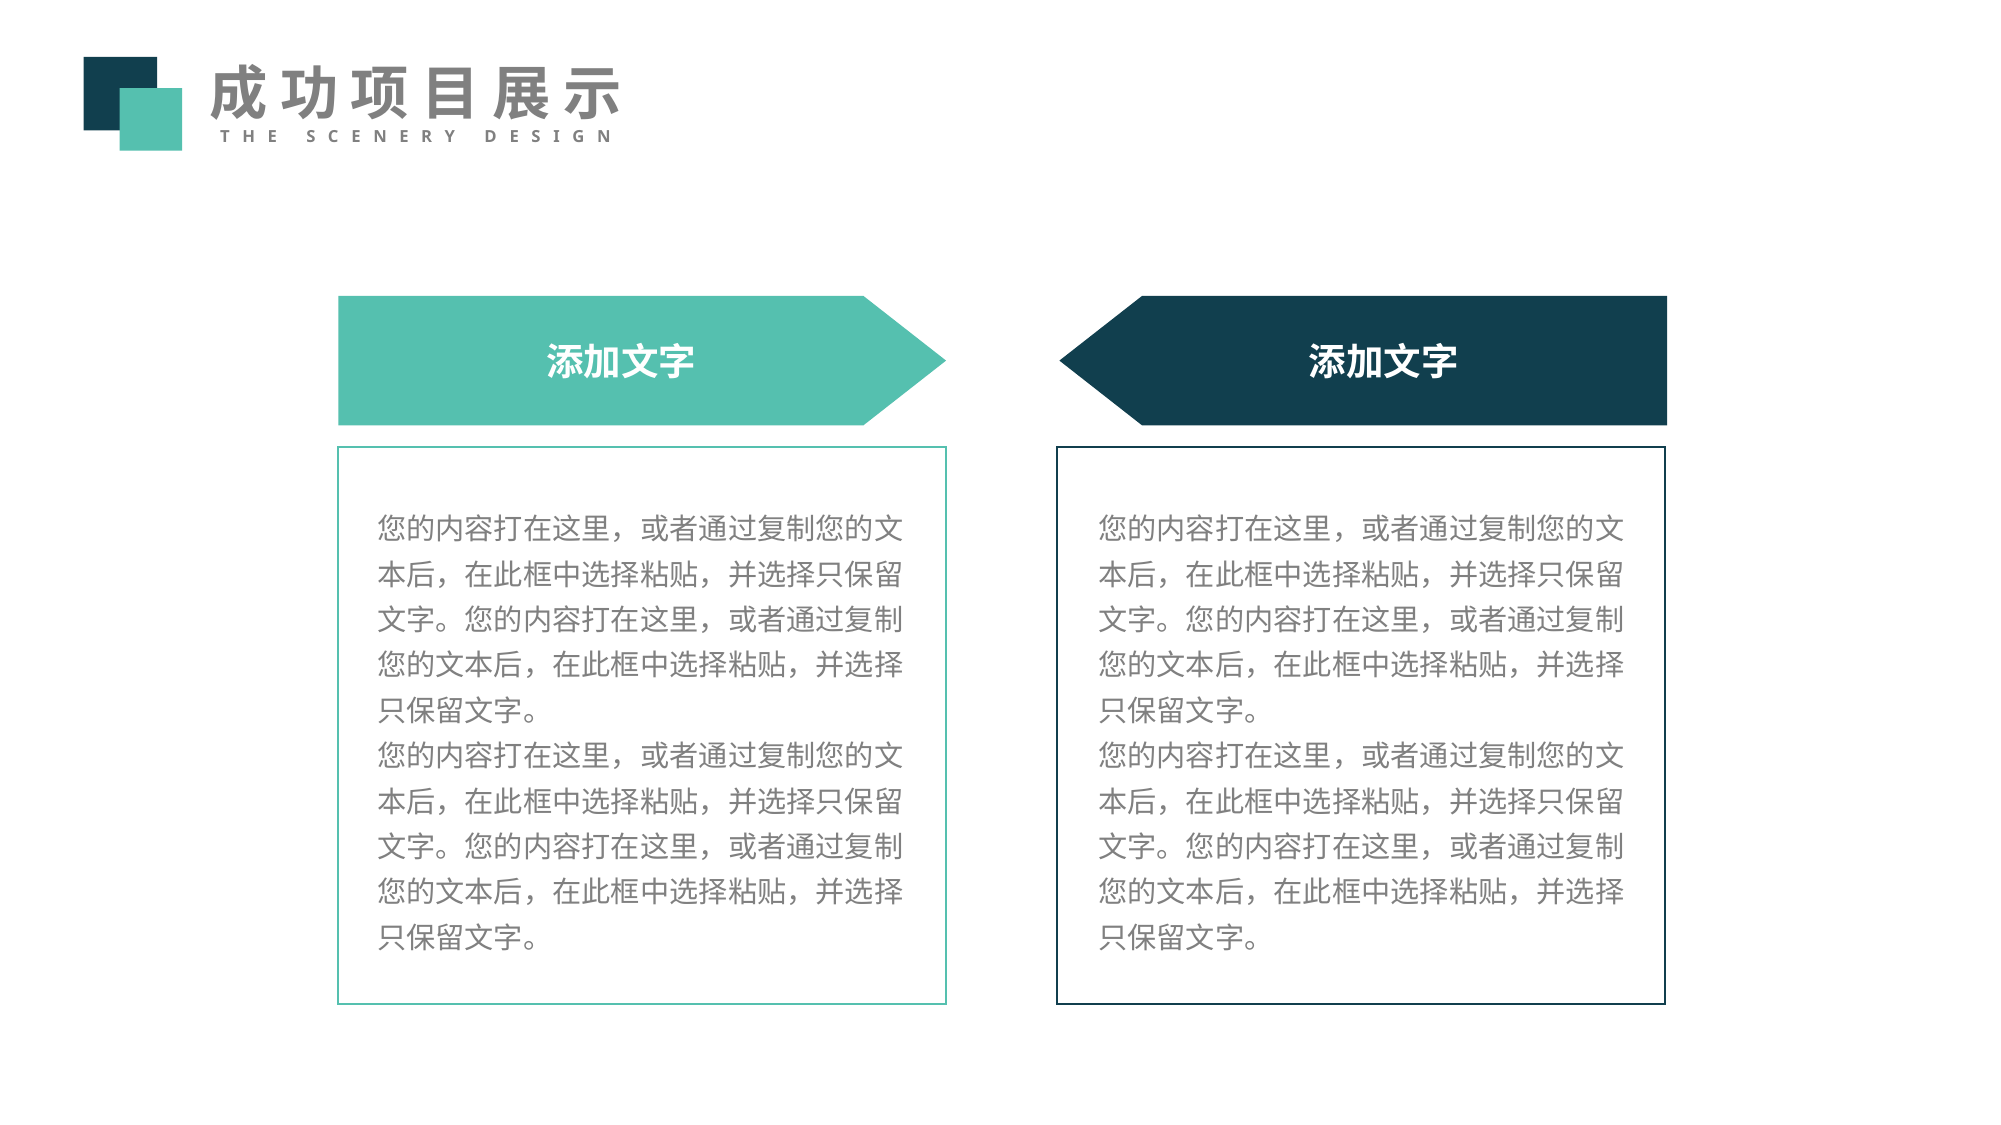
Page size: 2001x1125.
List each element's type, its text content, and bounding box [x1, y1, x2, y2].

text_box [83, 48, 646, 155]
text_box 添加文字 [338, 295, 947, 426]
text_box 添加文字 [1059, 295, 1668, 426]
text_box [337, 446, 947, 1005]
text_box [1056, 446, 1666, 1005]
text_box 您的内容打在这里，或者通过复制您的文本后，在此框中选择粘贴，并选择只保留文字。您的内容打在这里，或者通过复制您的文本后，在此框中选择粘贴，并选择只保留文字。 您的内容打在这里，或者通过复制您的文本后，在此框中选择粘贴，并选择只保留文字。您的内容打在这里，或者通过复制您的文本后，在此框中选择粘贴，并选择只保留文字。 [1083, 492, 1667, 962]
text_box 您的内容打在这里，或者通过复制您的文本后，在此框中选择粘贴，并选择只保留文字。您的内容打在这里，或者通过复制您的文本后，在此框中选择粘贴，并选择只保留文字。 您的内容打在这里，或者通过复制您的文本后，在此框中选择粘贴，并选择只保留文字。您的内容打在这里，或者通过复制您的文本后，在此框中选择粘贴，并选择只保留文字。 [362, 492, 946, 962]
